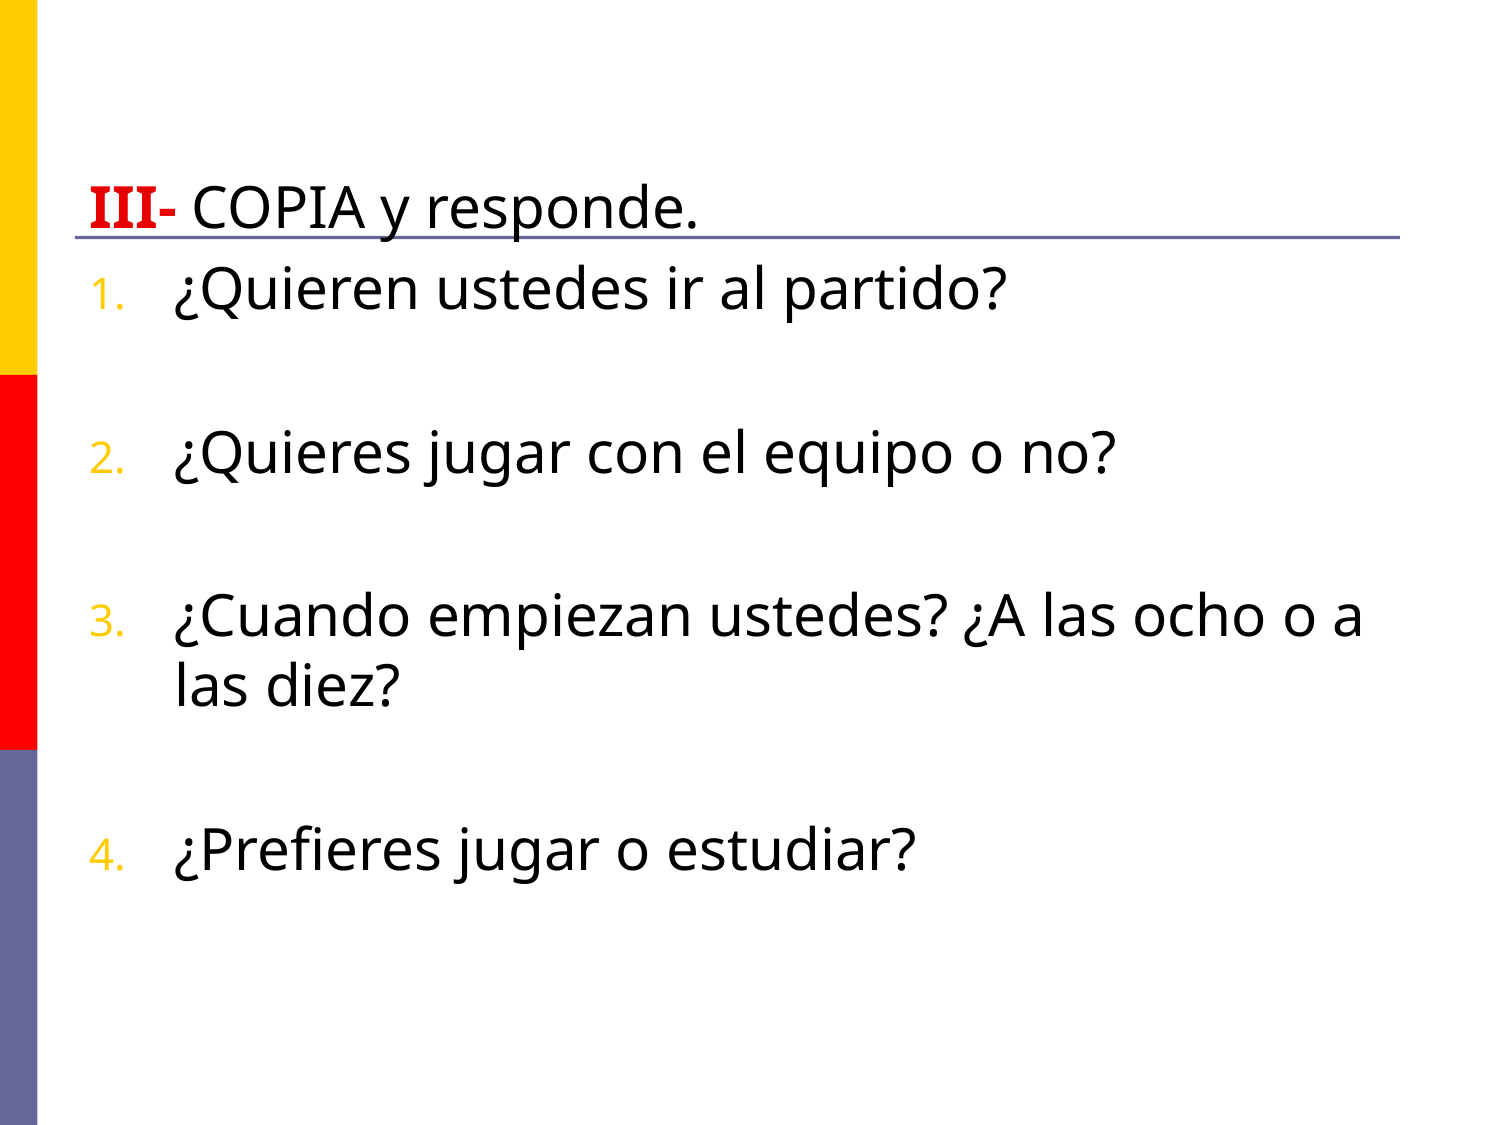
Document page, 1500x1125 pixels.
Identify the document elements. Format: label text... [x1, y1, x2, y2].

text_box III- COPIA y responde. ¿Quieren ustedes ir al partido? ¿Quieres jugar con el equipo o no? ¿Cuando empiezan ustedes? ¿A las ocho o a las diez? ¿Prefieres jugar o estudiar? [74, 162, 1425, 906]
